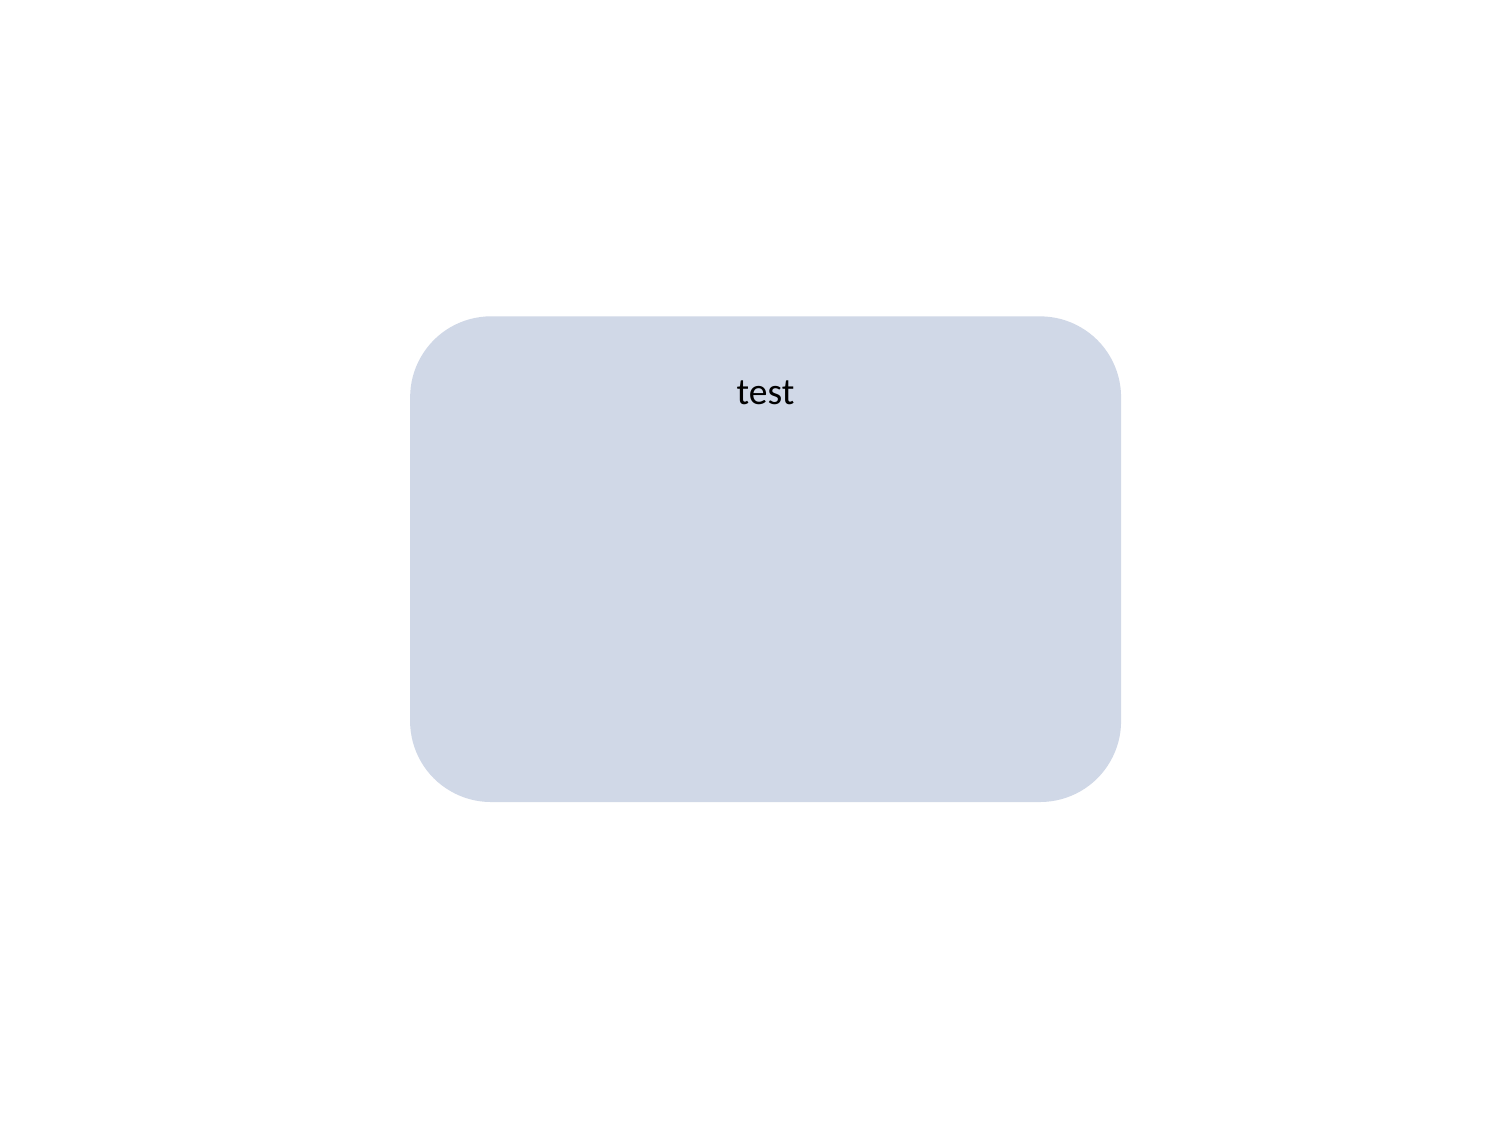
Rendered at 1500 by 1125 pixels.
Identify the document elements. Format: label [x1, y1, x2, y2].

text_box [409, 316, 1122, 803]
